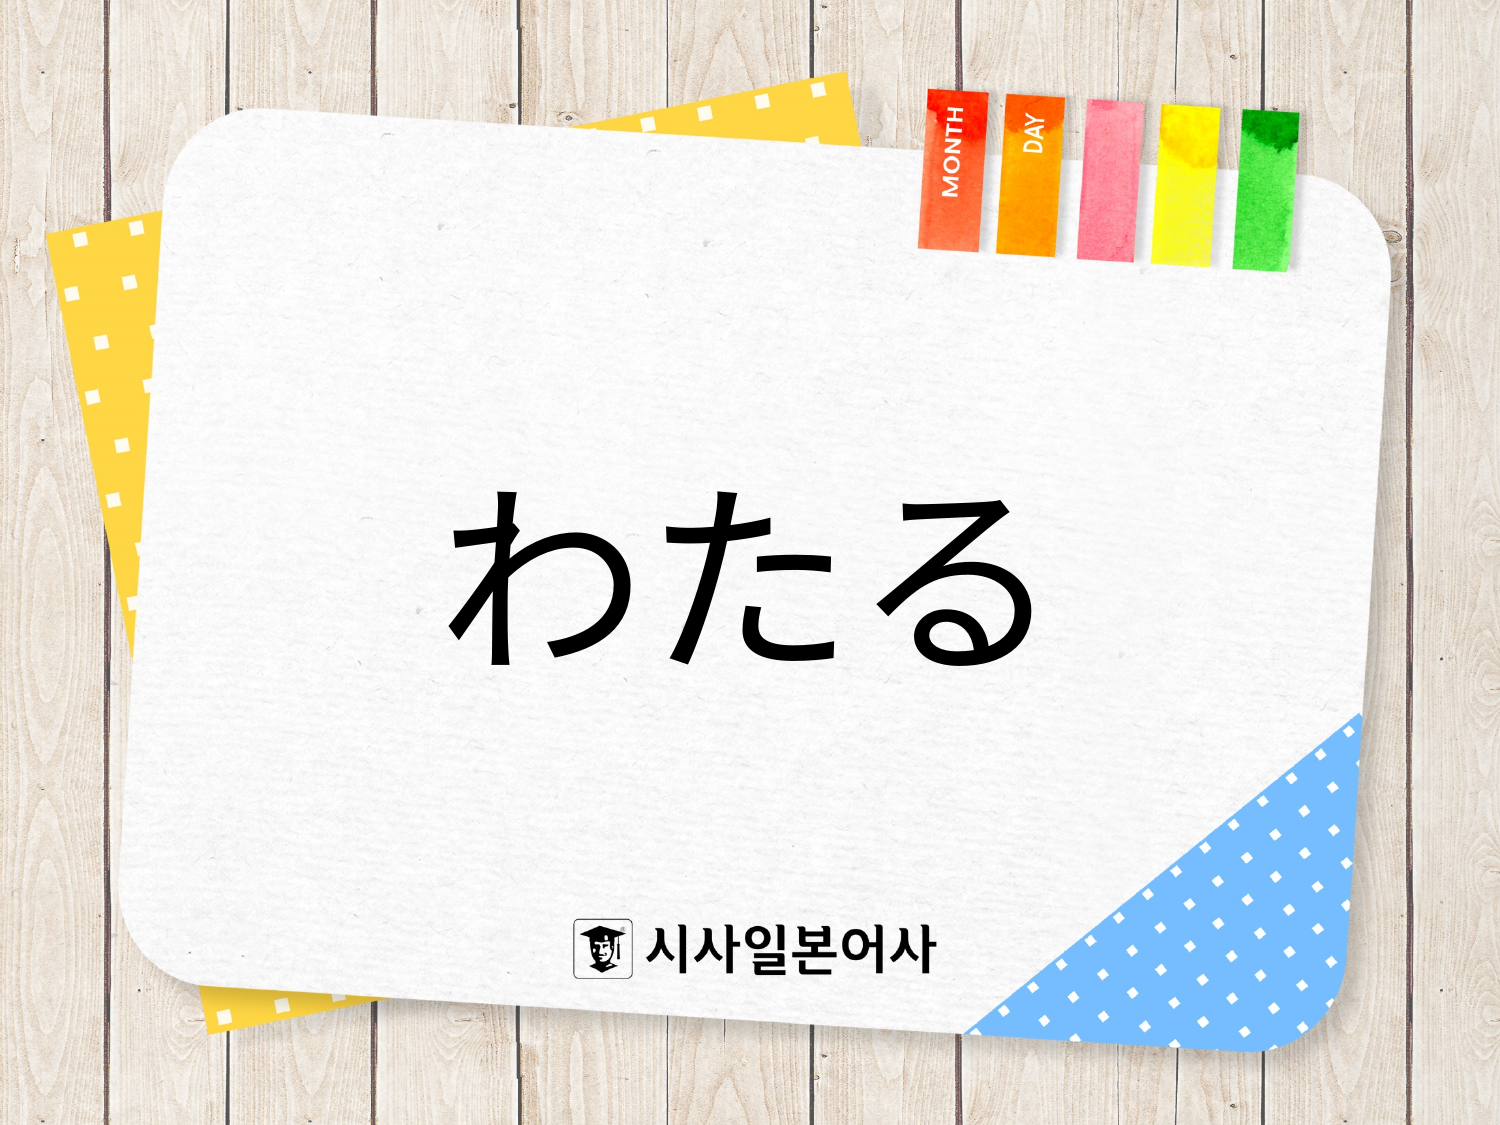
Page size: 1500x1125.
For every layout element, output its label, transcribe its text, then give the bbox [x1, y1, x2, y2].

title わたる [75, 338, 1425, 811]
picture [0, 0, 1500, 1125]
